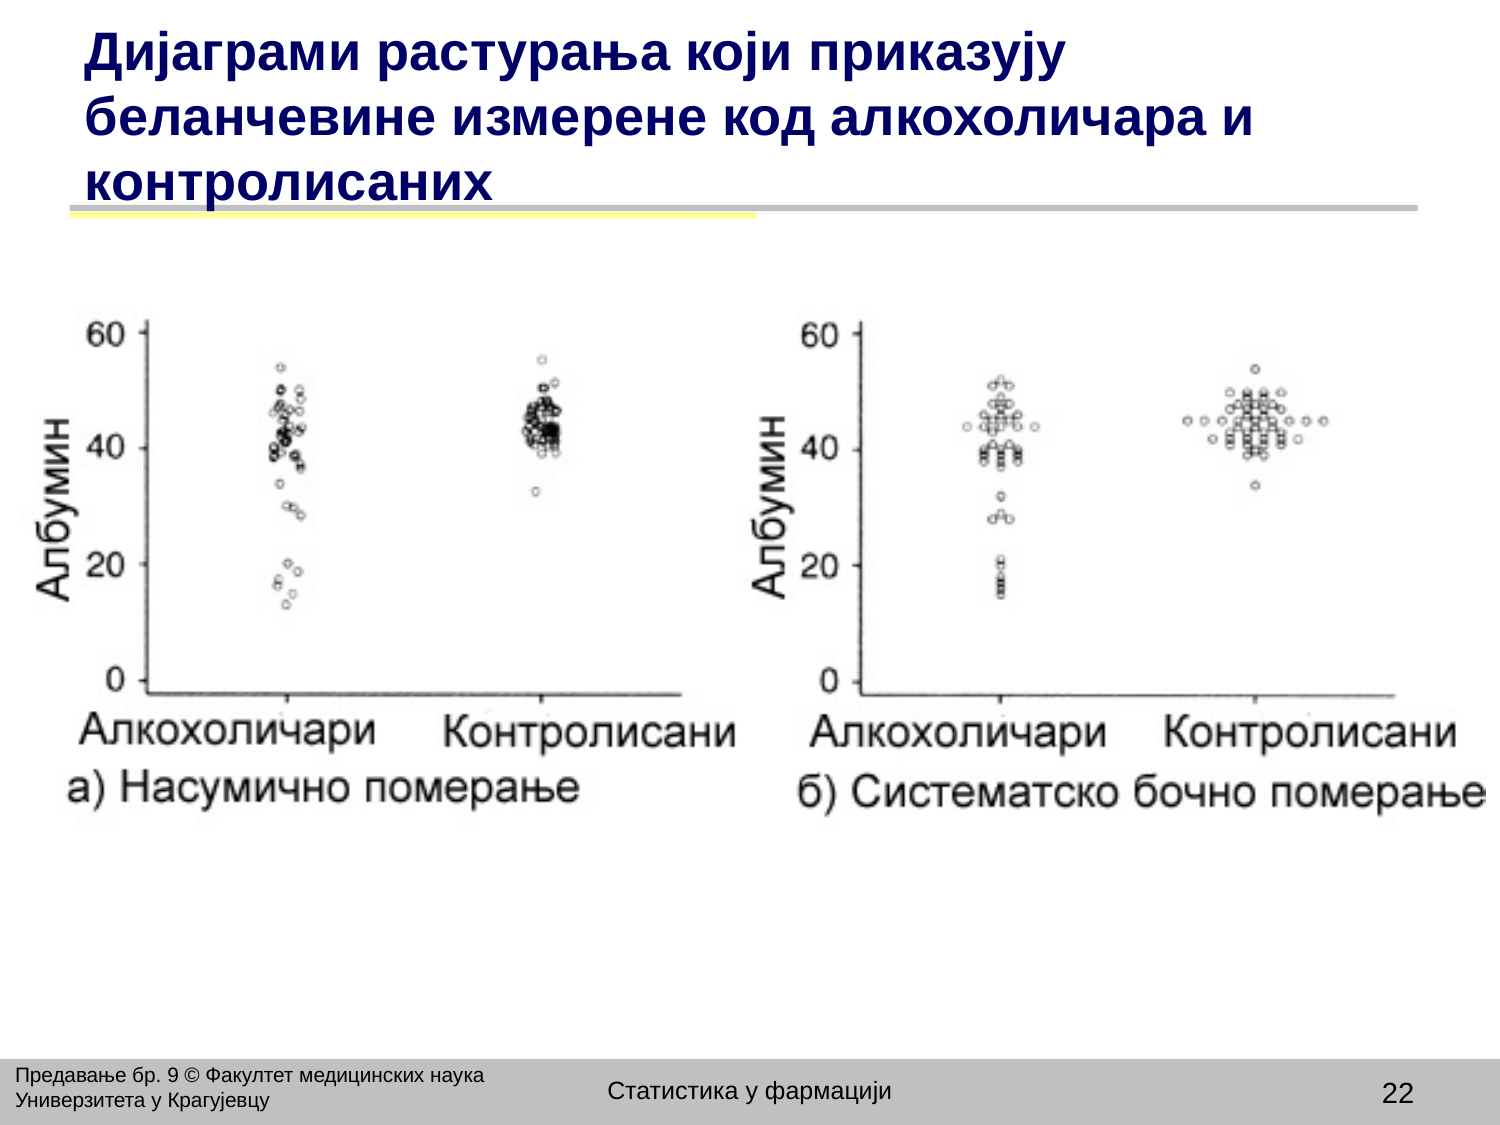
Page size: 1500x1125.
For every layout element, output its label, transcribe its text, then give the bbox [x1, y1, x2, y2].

picture [17, 310, 1486, 830]
title Дијаграми растурања који приказују беланчевине измерене код алкохоличара и контролисаних [69, 19, 1426, 208]
slide_number 22 [1079, 1066, 1430, 1125]
slide_number Предавање бр. 9 © Факултет медицинских наука Универзитета у Крагујевцу [0, 1053, 609, 1108]
footer Статистика у фармацији [512, 1066, 988, 1125]
